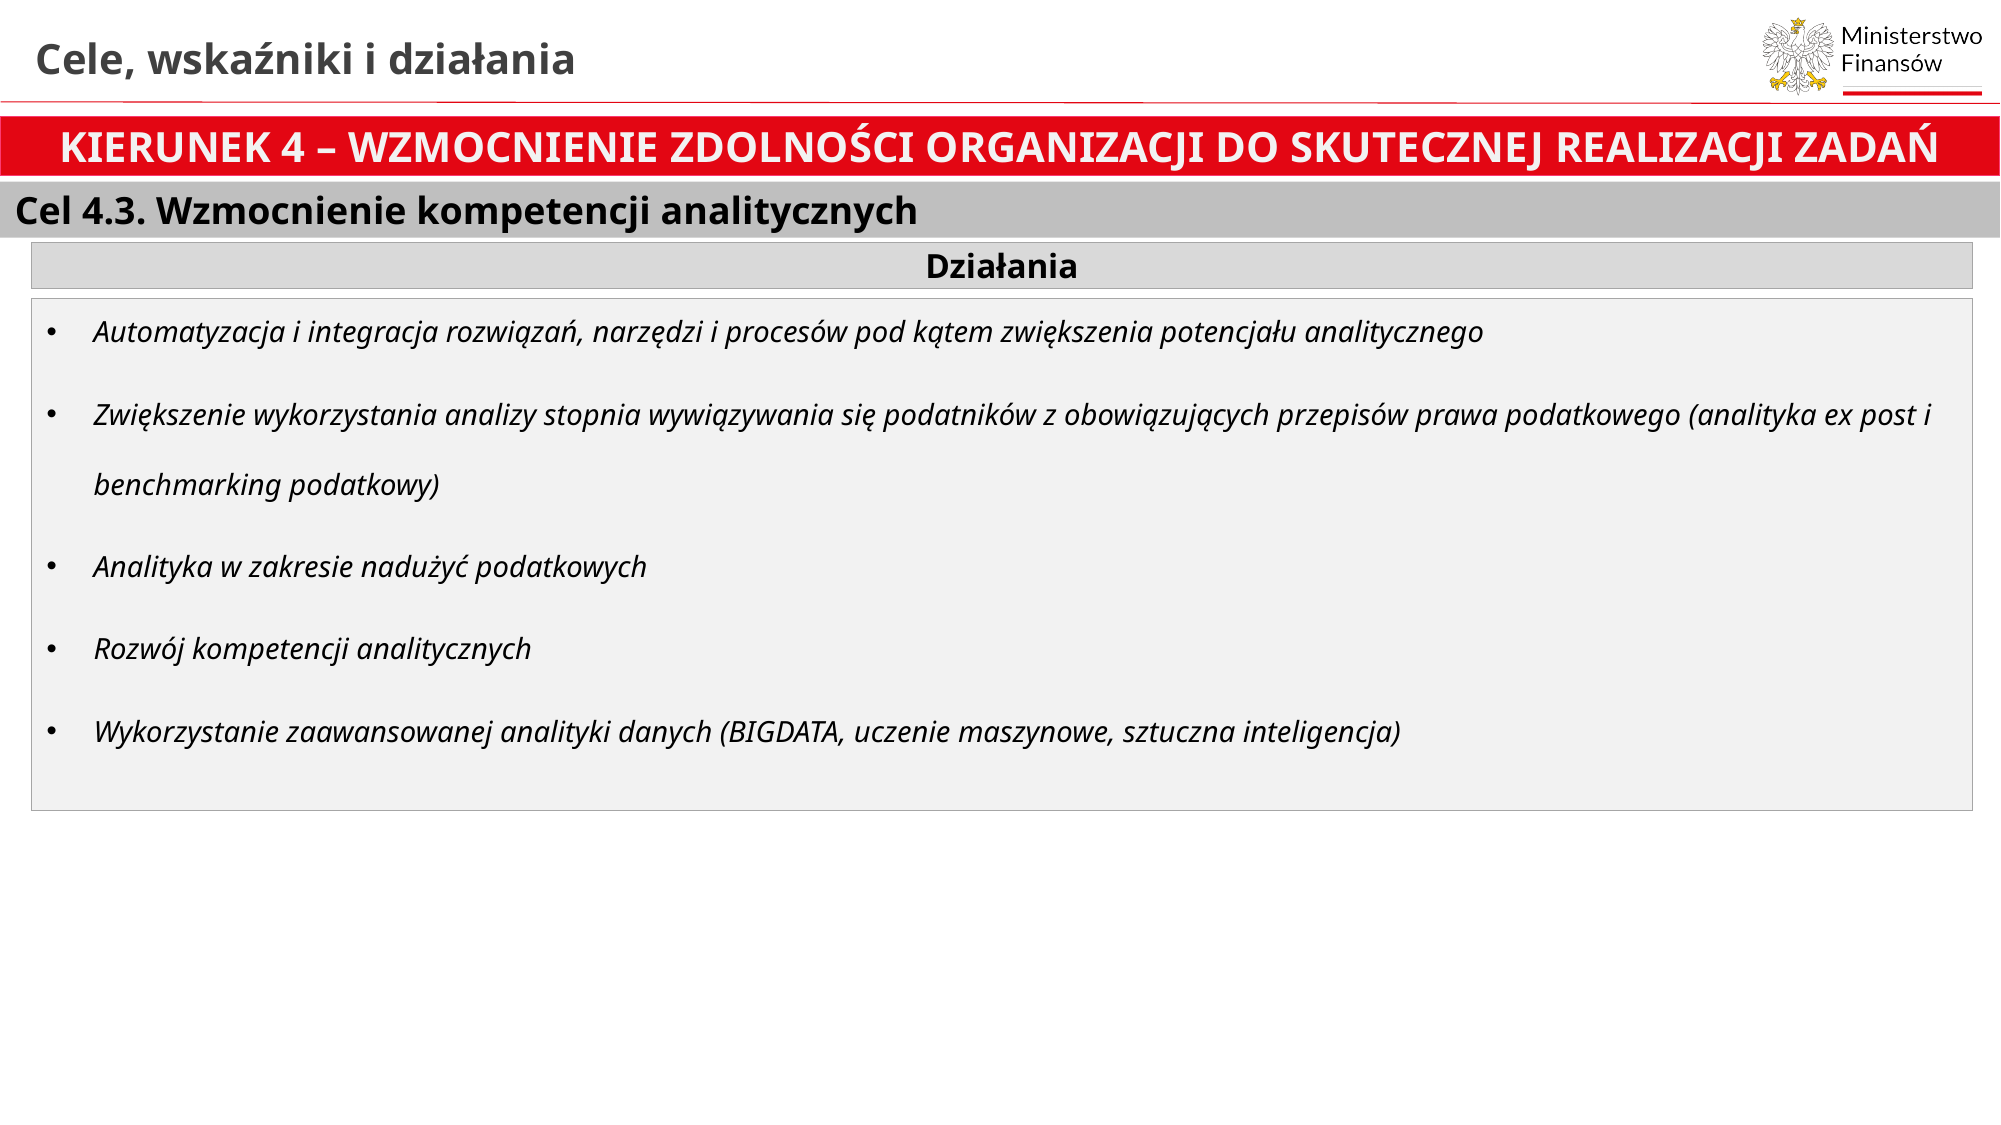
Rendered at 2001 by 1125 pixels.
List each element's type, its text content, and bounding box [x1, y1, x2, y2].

text_box KIERUNEK 4 – WZMOCNIENIE ZDOLNOŚCI ORGANIZACJI DO SKUTECZNEJ REALIZACJI ZADAŃ [0, 116, 2000, 176]
text_box Cele, wskaźniki i działania [31, 25, 1549, 91]
picture [1743, 104, 2000, 114]
text_box Działania [31, 242, 1973, 289]
text_box Cel 4.3. Wzmocnienie kompetencji analitycznych [0, 181, 2000, 238]
text_box Automatyzacja i integracja rozwiązań, narzędzi i procesów pod kątem zwiększenia potencjału analitycznego Zwiększenie wykorzystania analizy stopnia wywiązywania się podatników z obowiązujących przepisów prawa podatkowego (analityka ex post i benchmarking podatkowy) Analityka w zakresie nadużyć podatkowych Rozwój kompetencji analitycznych Wykorzystanie zaawansowanej analityki danych (BIGDATA, uczenie maszynowe, sztuczna inteligencja) [31, 298, 1973, 811]
picture [1743, 0, 2000, 101]
